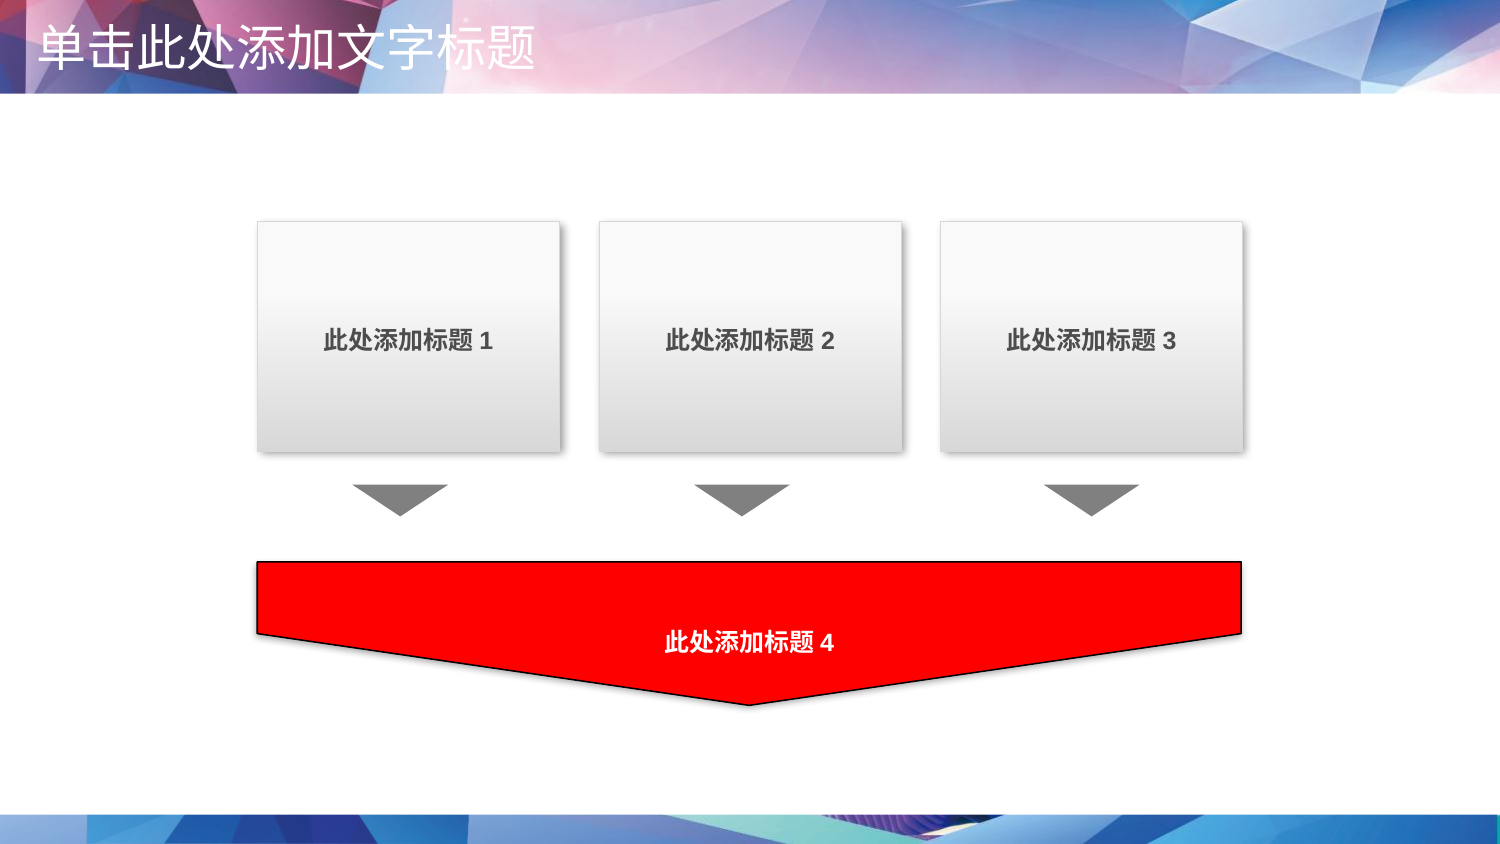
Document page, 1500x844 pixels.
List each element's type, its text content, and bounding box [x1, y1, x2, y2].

text_box [352, 484, 449, 517]
text_box 此处添加标题4 [256, 561, 1242, 707]
picture [0, 0, 1500, 93]
text_box 此处添加标题2 [598, 221, 901, 451]
text_box 此处添加标题3 [940, 221, 1243, 451]
text_box [694, 484, 790, 517]
text_box 此处添加标题1 [257, 221, 560, 451]
text_box [1043, 484, 1140, 517]
picture [0, 815, 1500, 844]
